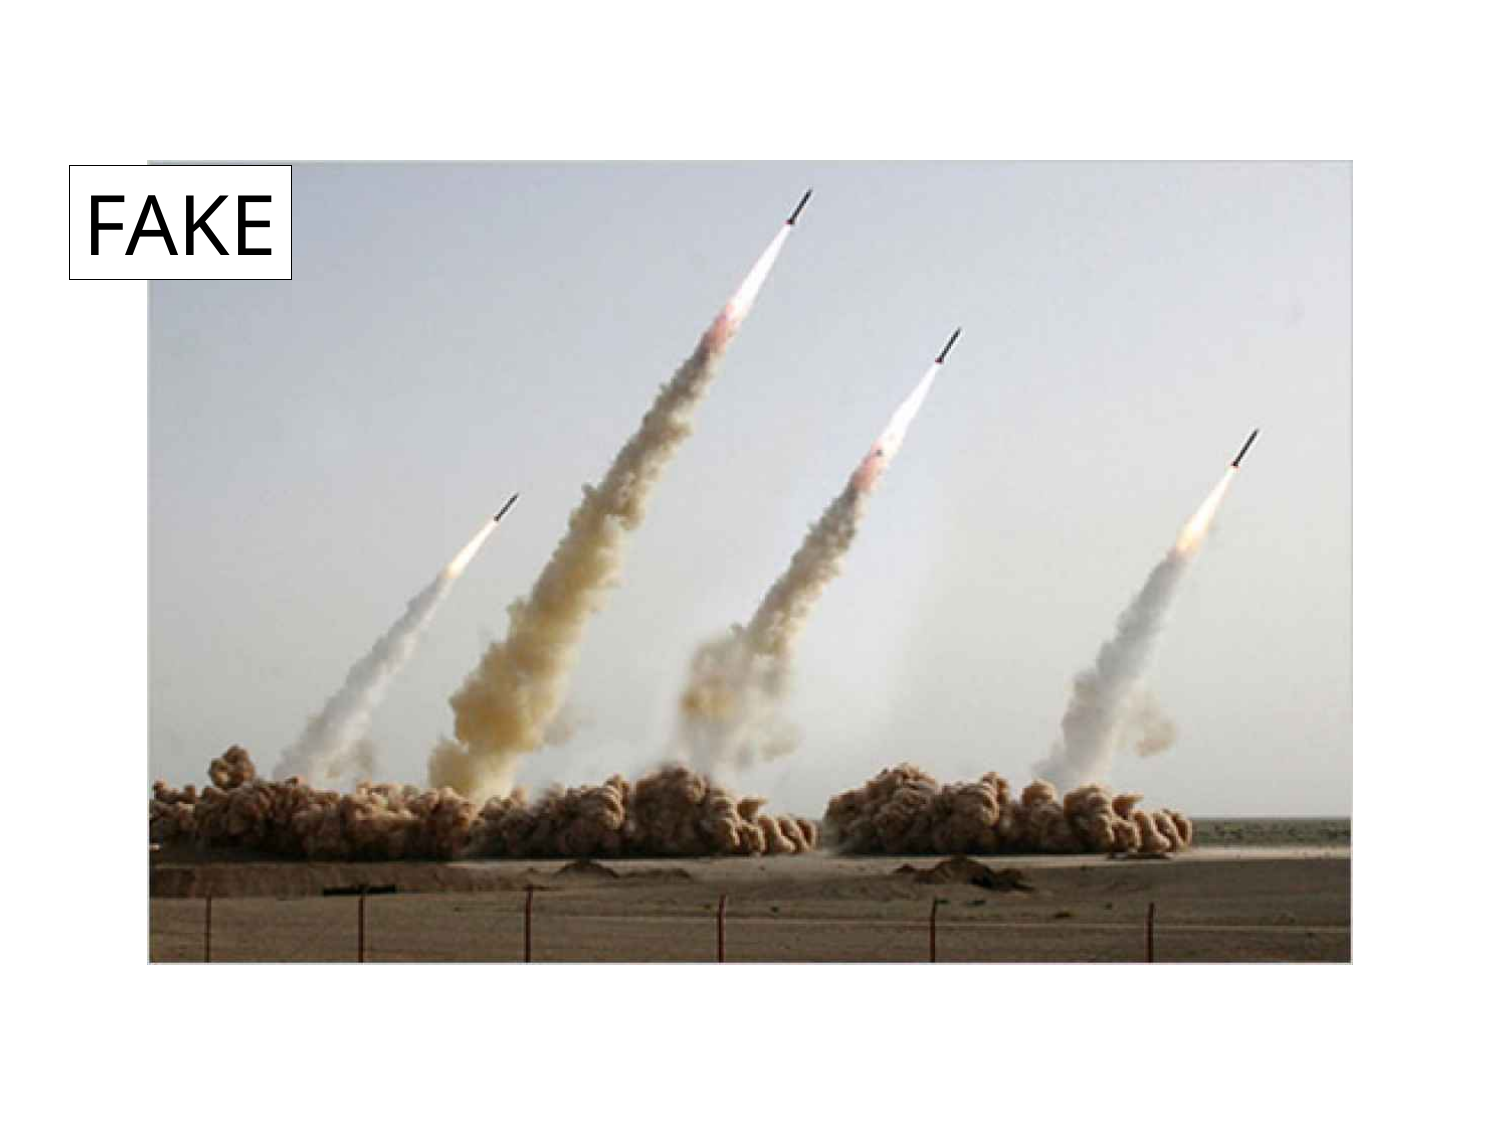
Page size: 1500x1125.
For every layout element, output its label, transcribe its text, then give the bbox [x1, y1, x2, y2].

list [147, 160, 1353, 965]
text_box FAKE [69, 165, 142, 280]
